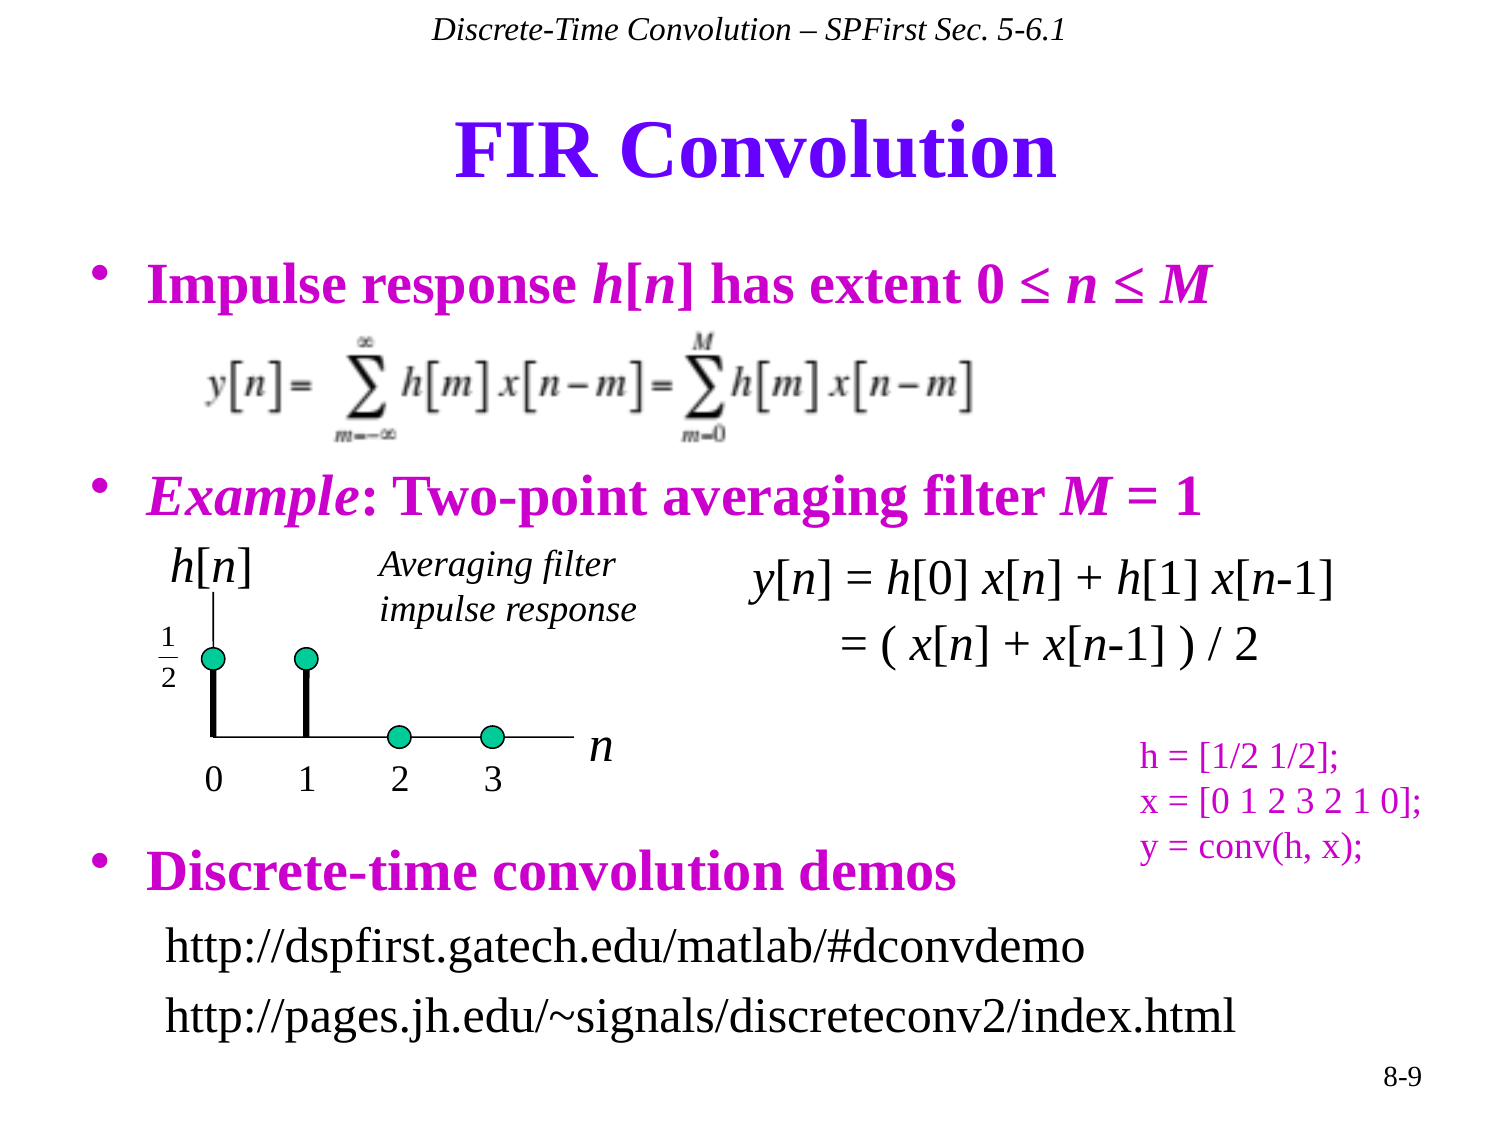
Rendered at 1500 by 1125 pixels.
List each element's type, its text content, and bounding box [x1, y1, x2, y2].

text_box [149, 524, 656, 801]
text_box h = [1/2 1/2]; x = [0 1 2 3 2 1 0]; y = conv(h, x); [1125, 723, 1450, 874]
text_box y[n] = h[0] x[n] + h[1] x[n-1] = ( x[n] + x[n-1] ) / 2 [737, 550, 1375, 678]
text_box Discrete-time convolution demos http://dspfirst.gatech.edu/matlab/#dconvdemo http://pages.jh.edu/~signals/discreteconv2/index.html [74, 824, 1438, 1063]
text_box Example: Two-point averaging filter M = 1 [74, 450, 1438, 550]
list Impulse response h[n] has extent 0 ≤ n ≤ M [75, 237, 1438, 338]
text_box Discrete-Time Convolution – SPFirst Sec. 5-6.1 [0, 0, 1500, 55]
slide_number 8-9 [1124, 1063, 1438, 1125]
title FIR Convolution [75, 55, 1438, 237]
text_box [199, 320, 976, 446]
